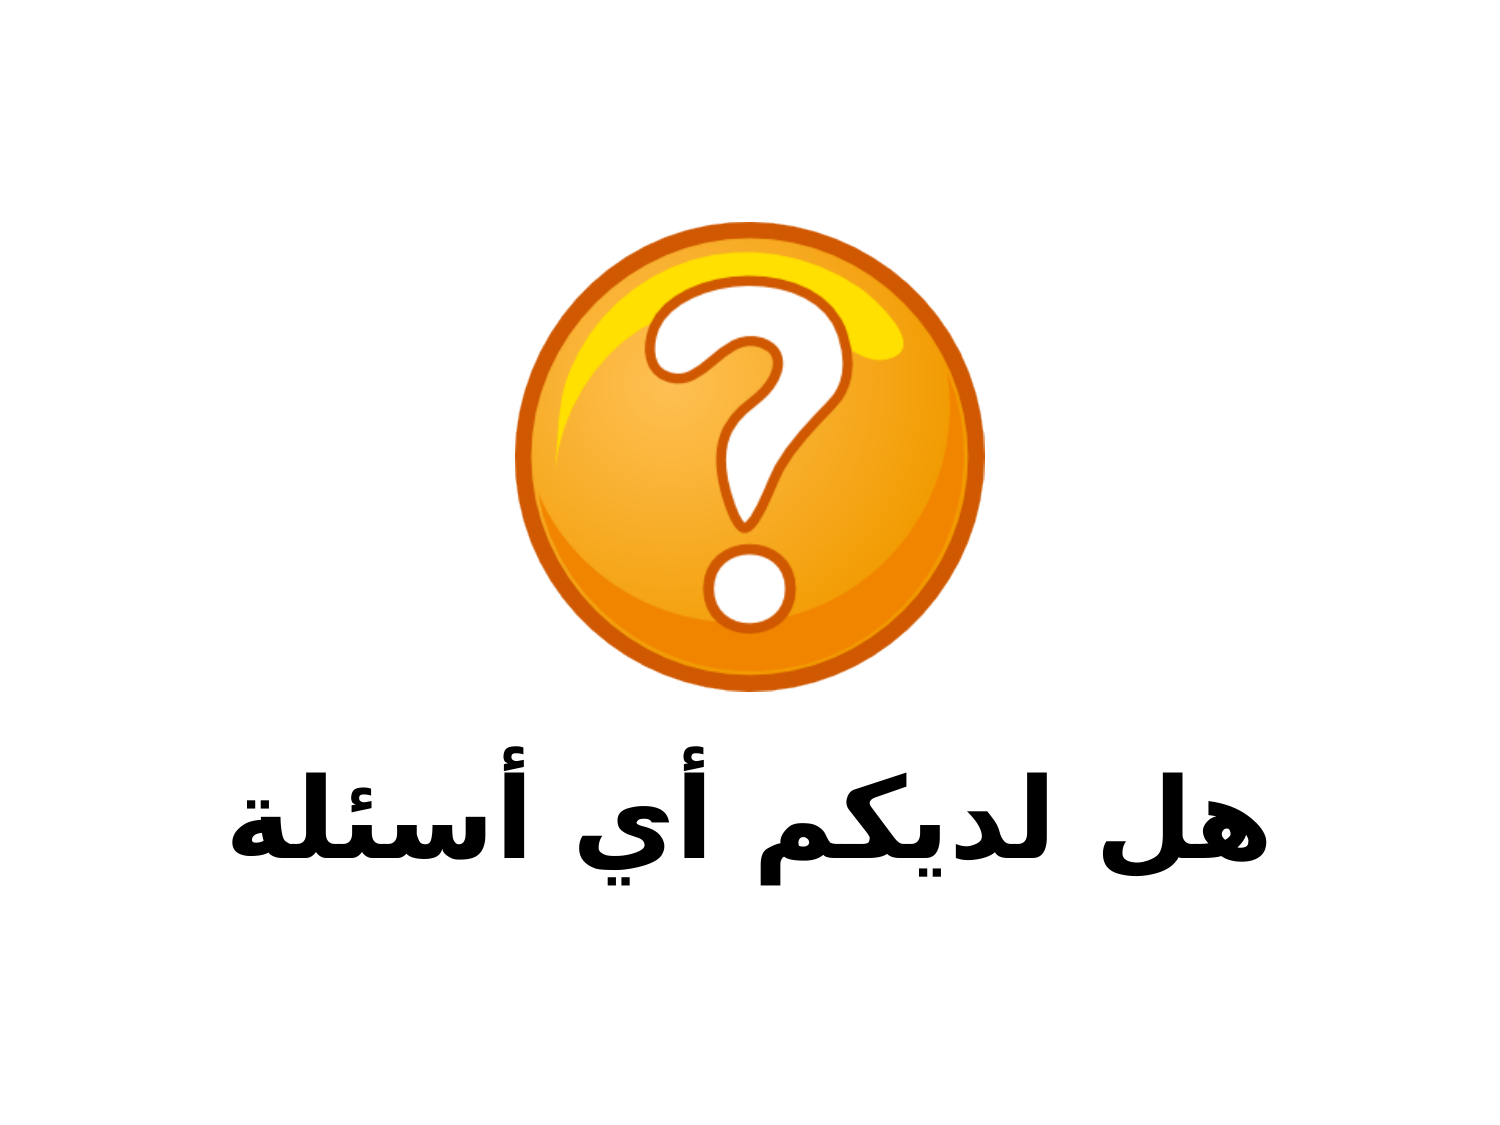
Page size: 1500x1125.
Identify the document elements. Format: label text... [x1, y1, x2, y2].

picture [515, 222, 985, 692]
text_box هل لديكم أي أسئلة [209, 738, 1290, 888]
